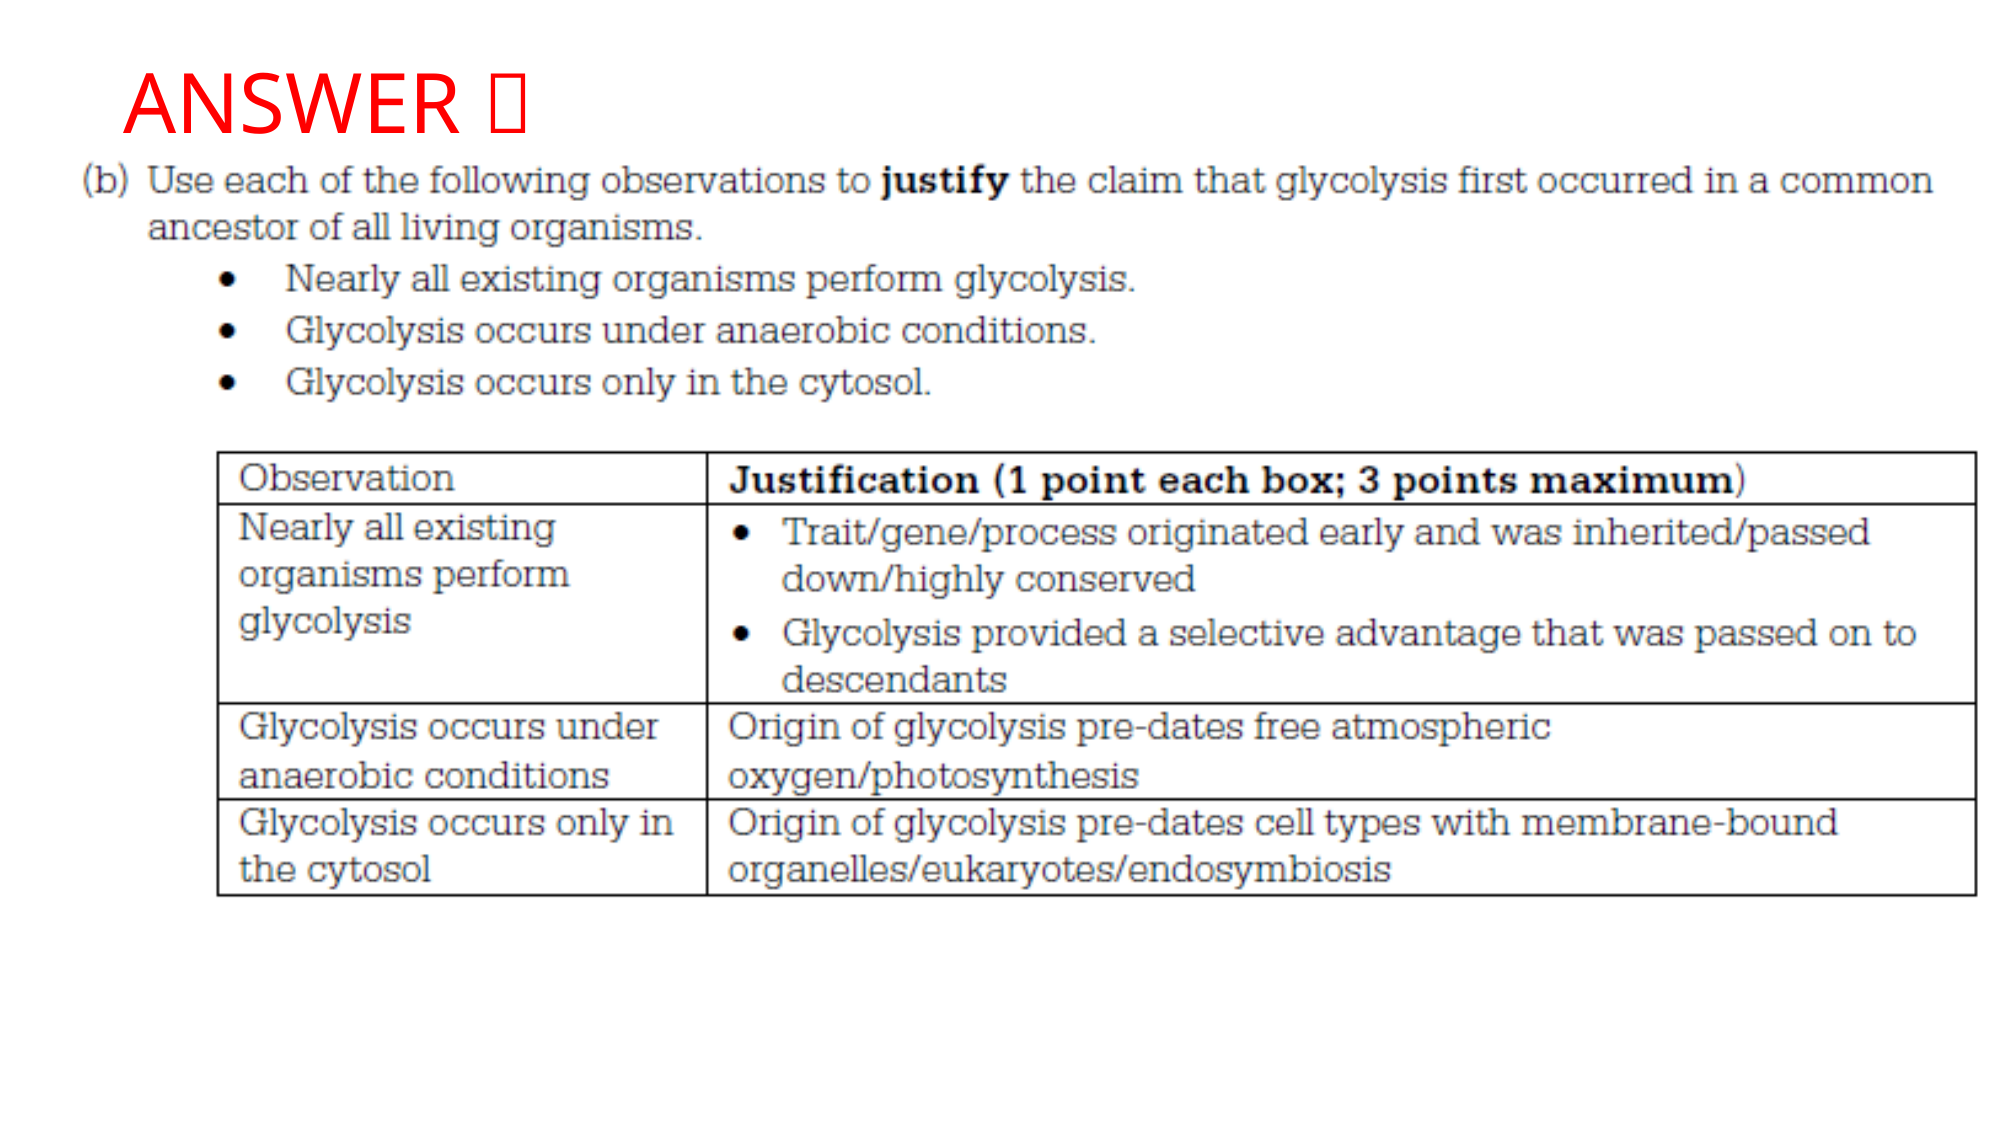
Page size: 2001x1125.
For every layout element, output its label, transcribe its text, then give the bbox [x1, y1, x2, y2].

text_box ANSWER  [108, 53, 610, 137]
picture [60, 137, 2000, 912]
